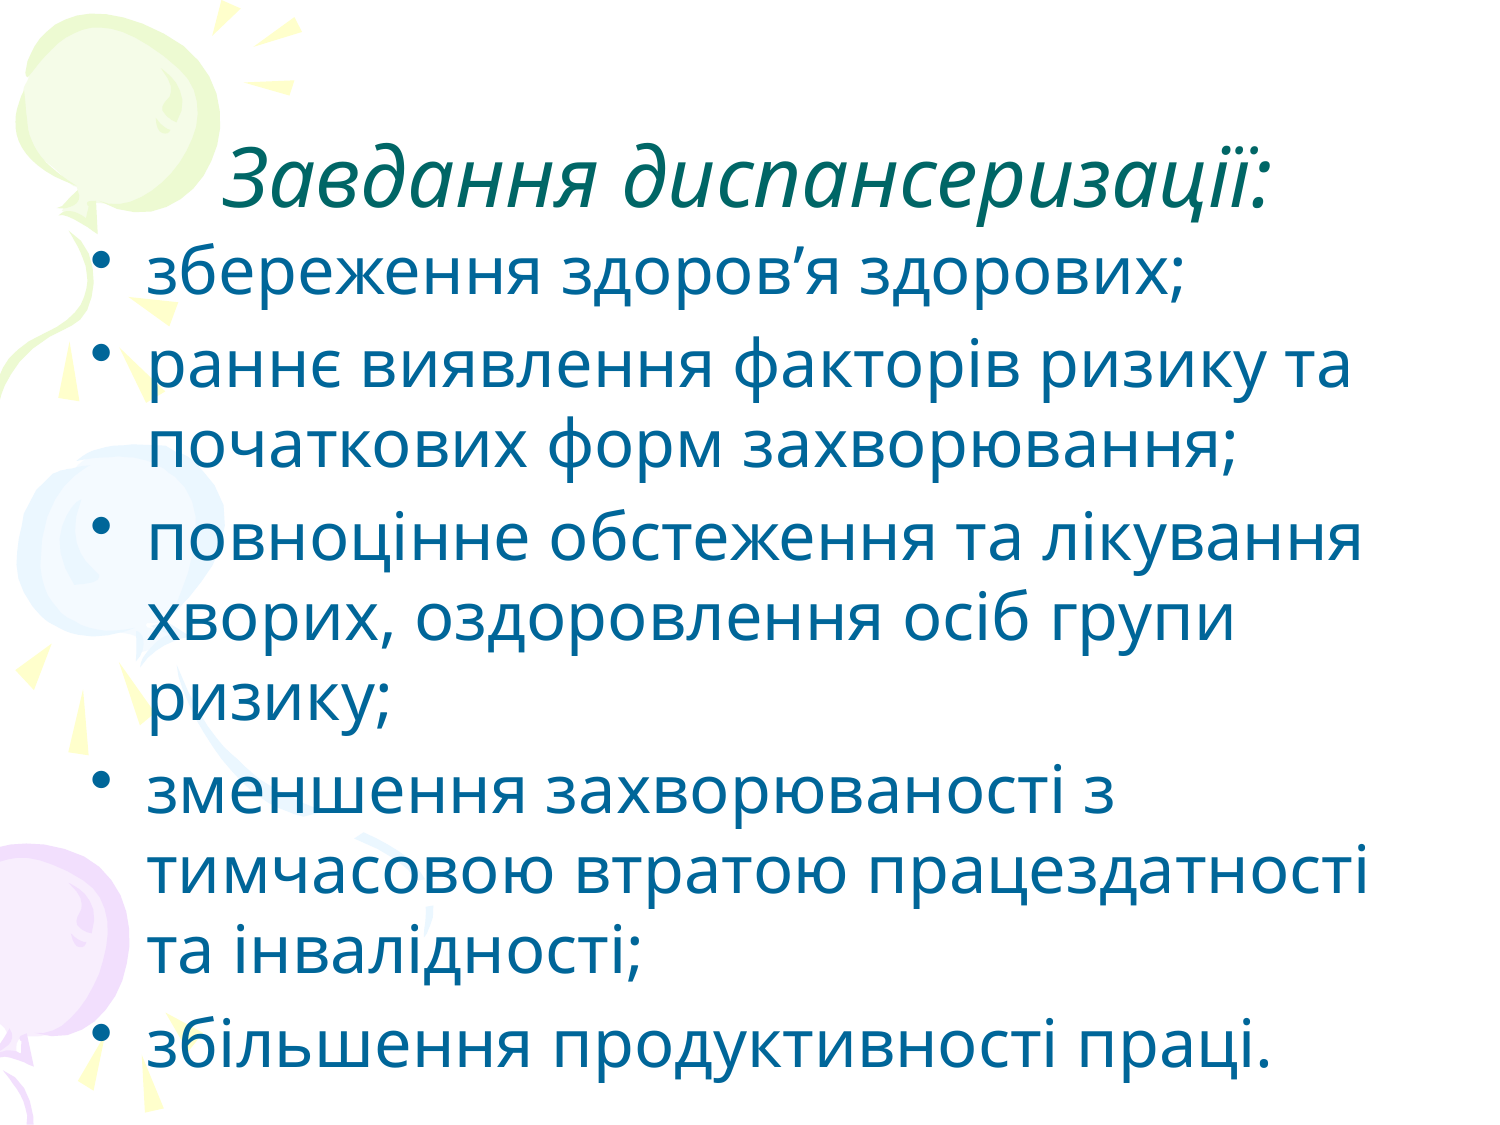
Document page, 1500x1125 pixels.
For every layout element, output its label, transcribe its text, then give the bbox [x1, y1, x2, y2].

title Завдання диспансеризації: [72, 16, 1425, 233]
list збереження здоров’я здорових; раннє виявлення факторів ризику та початкових форм захворювання; повноцінне обстеження та лікування хворих, оздоровлення осіб групи ризику; зменшення захворюваності з тимчасовою втратою працездатності та інвалідності; збільшення продуктивності праці. [74, 219, 1426, 1059]
